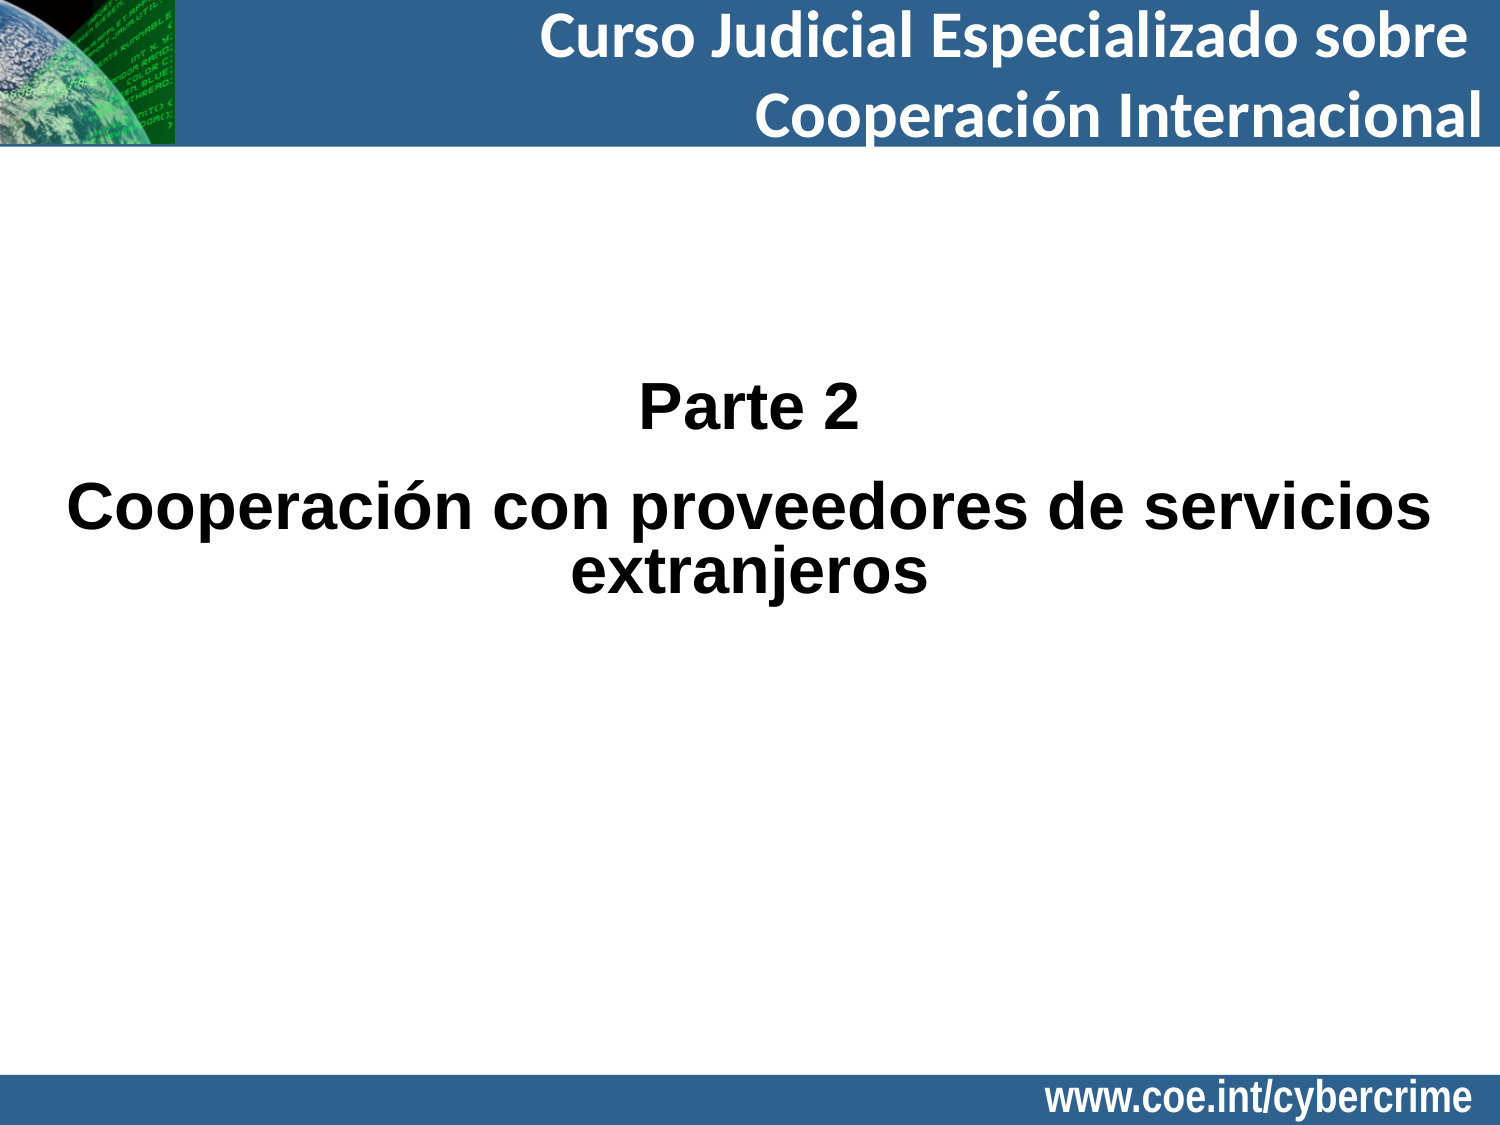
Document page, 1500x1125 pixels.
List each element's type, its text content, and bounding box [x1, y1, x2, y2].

text_box Curso Judicial Especializado sobre Cooperación Internacional [177, 0, 1500, 149]
picture [0, 0, 175, 144]
text_box Parte 2 Cooperación con proveedores de servicios extranjeros [50, 371, 1450, 678]
text_box www.coe.int/cybercrime [1030, 1059, 1500, 1125]
text_box [0, 1073, 1030, 1125]
